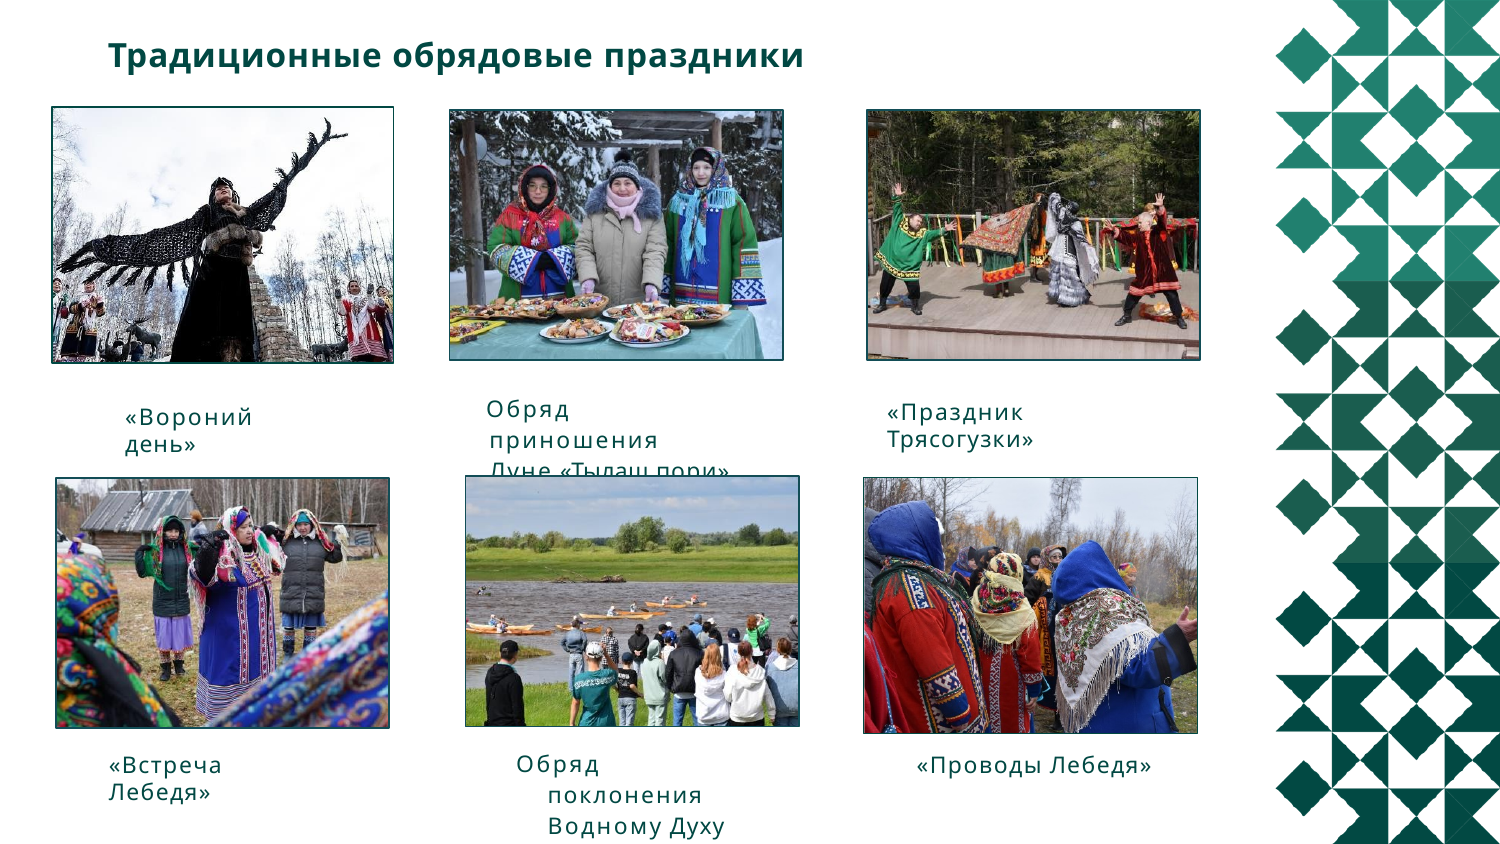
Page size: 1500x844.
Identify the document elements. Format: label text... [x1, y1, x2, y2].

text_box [448, 108, 784, 361]
text_box Обряд поклонения Водному Духу [513, 743, 751, 840]
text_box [50, 105, 395, 364]
title Традиционные обрядовые праздники [75, 32, 1230, 176]
text_box «Праздник Трясогузки» [884, 395, 1173, 453]
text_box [865, 108, 1201, 361]
text_box «Проводы Лебедя» [914, 748, 1173, 778]
text_box «Встреча Лебедя» [106, 748, 328, 806]
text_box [464, 474, 800, 728]
text_box «Вороний день» [123, 399, 322, 457]
picture [864, 477, 1198, 734]
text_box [54, 476, 391, 729]
text_box Обряд приношения Луне «Тылащ пори» [483, 388, 732, 473]
picture [1274, 0, 1500, 844]
